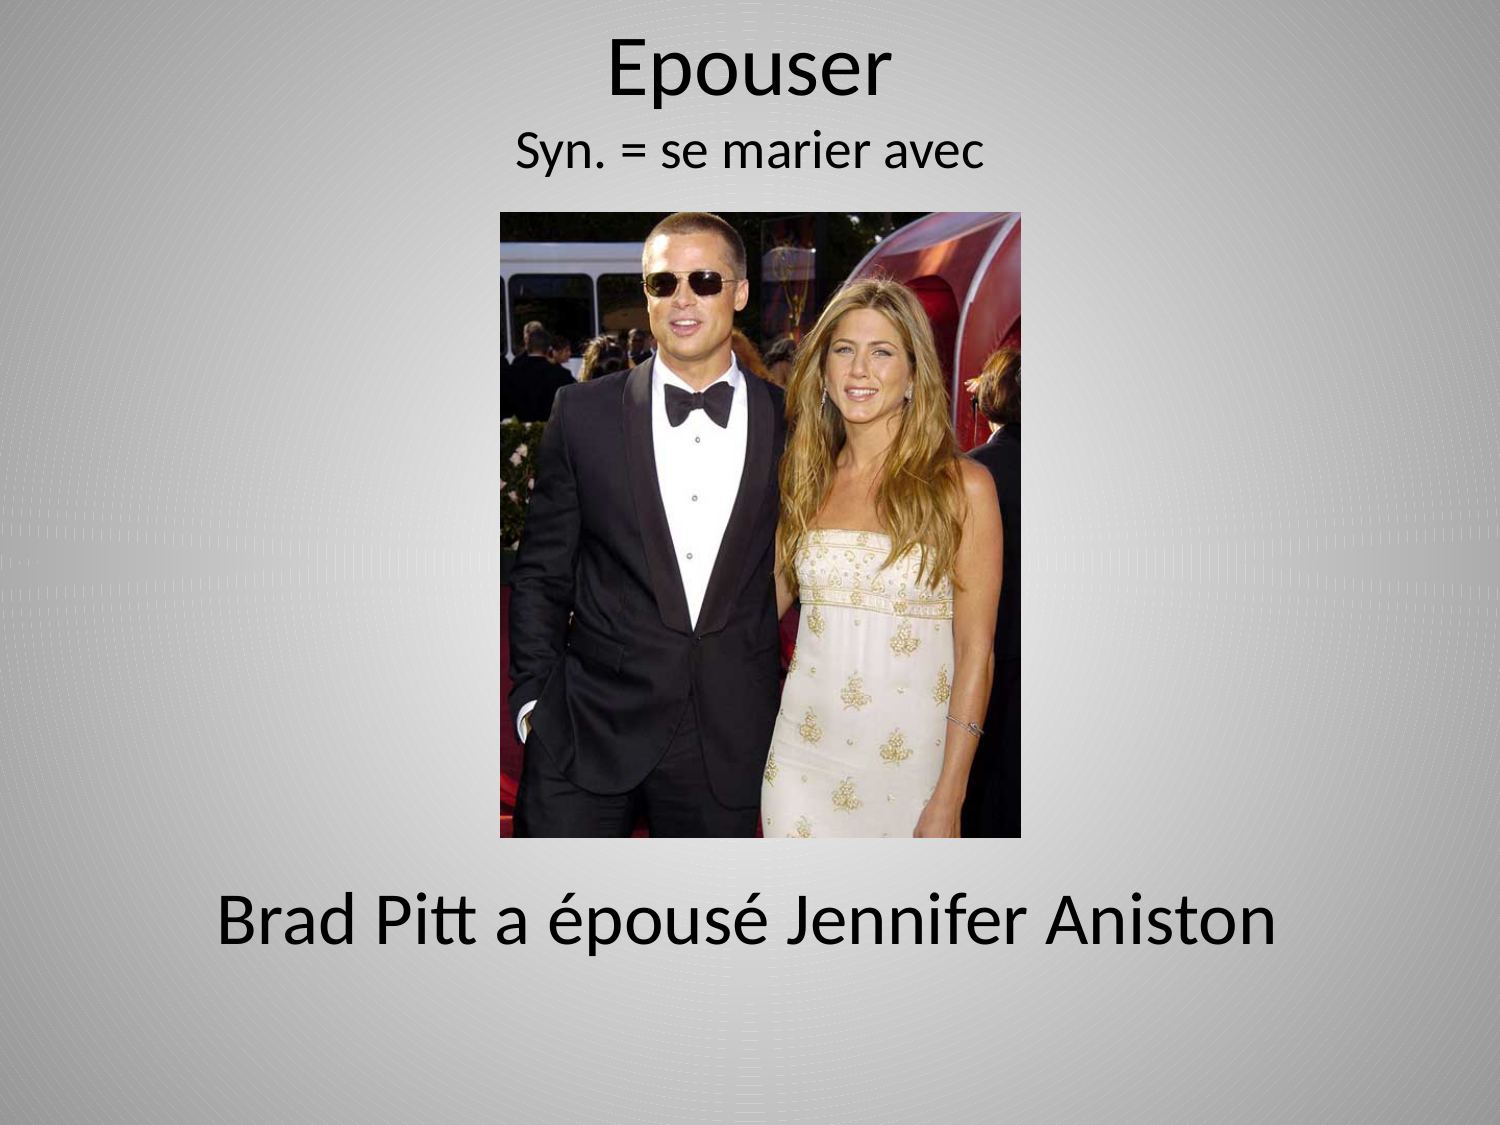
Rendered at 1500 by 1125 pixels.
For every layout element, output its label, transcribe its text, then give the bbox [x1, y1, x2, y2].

title Epouser Syn. = se marier avec [75, 0, 1425, 188]
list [499, 212, 1022, 838]
text_box Brad Pitt a épousé Jennifer Aniston [99, 862, 1413, 968]
